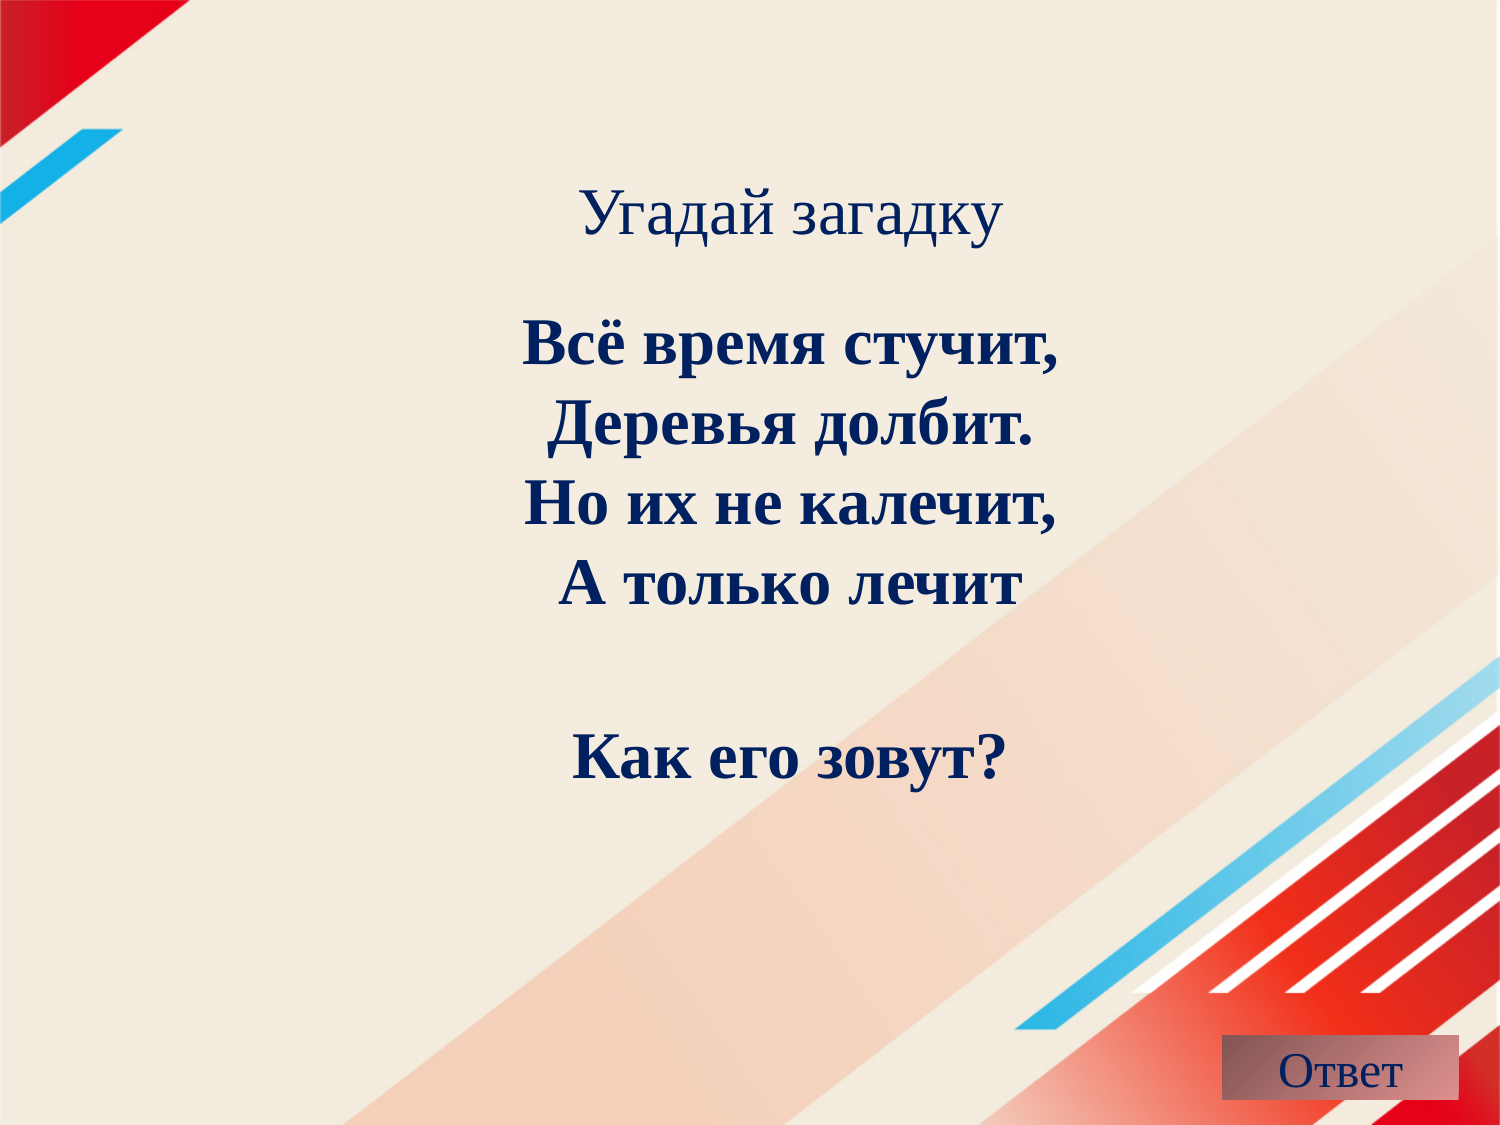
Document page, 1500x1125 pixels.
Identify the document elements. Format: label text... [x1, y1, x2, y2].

picture [0, 0, 1500, 1125]
text_box Как его зовут? [557, 704, 1025, 799]
text_box Всё время стучит, Деревья долбит. Но их не калечит, А только лечит [416, 290, 1166, 626]
text_box Угадай загадку [562, 160, 1020, 256]
